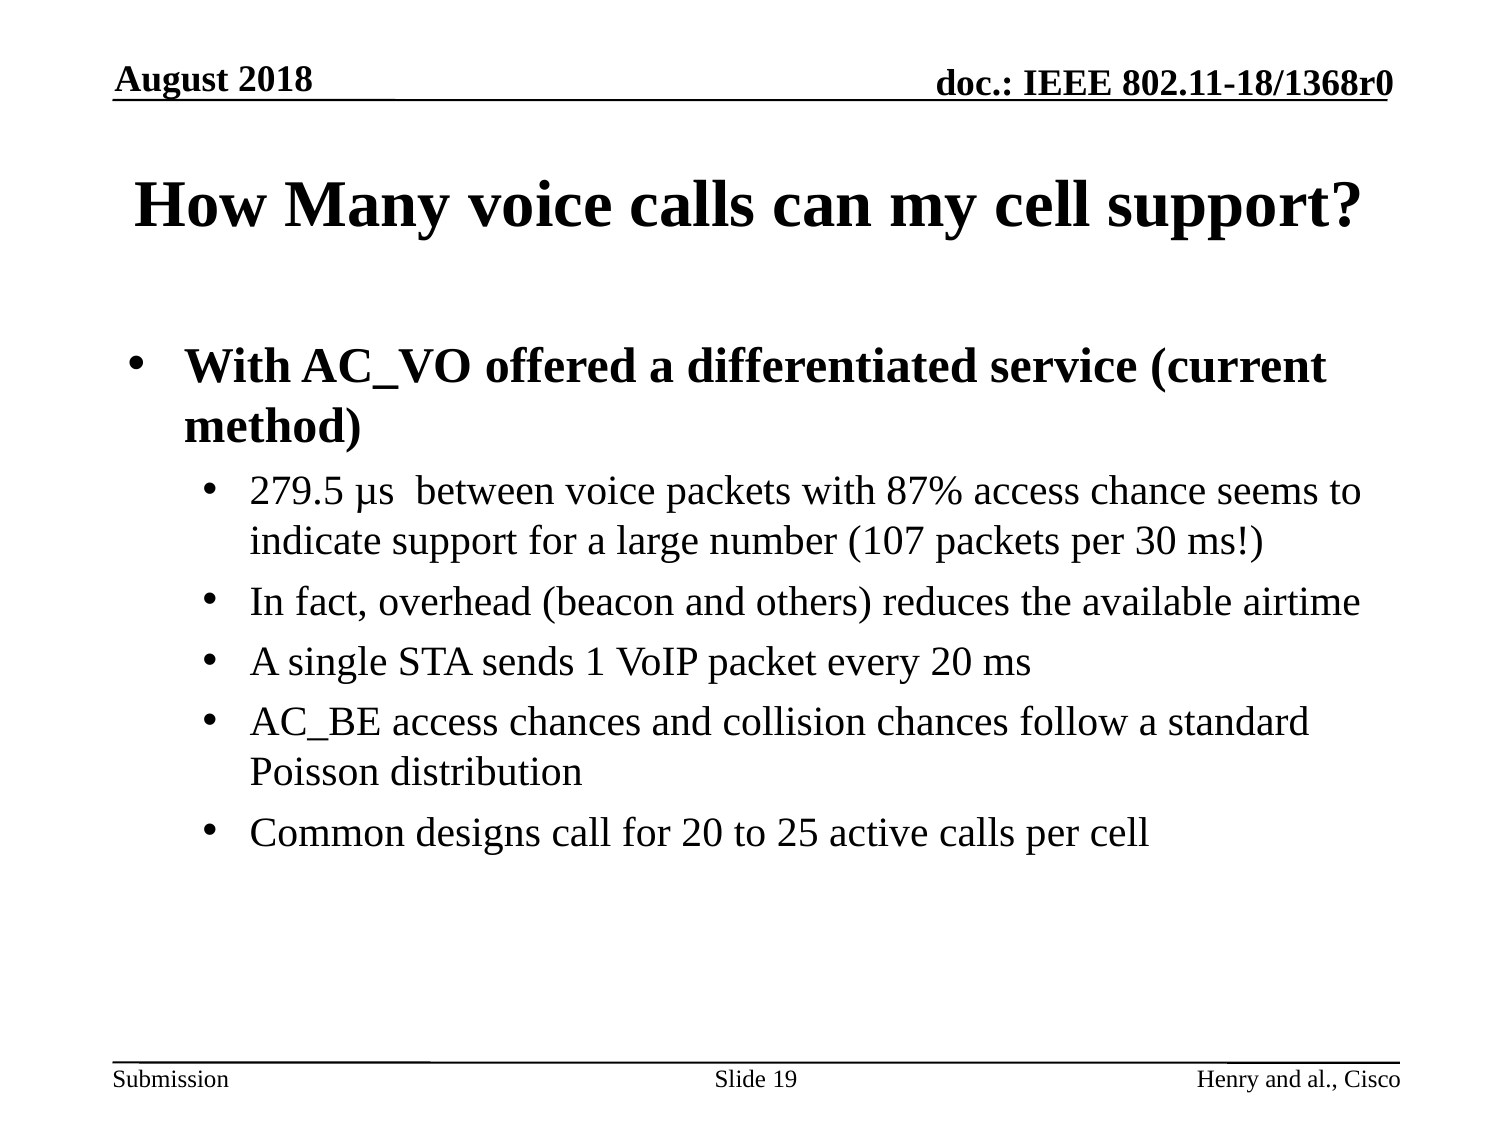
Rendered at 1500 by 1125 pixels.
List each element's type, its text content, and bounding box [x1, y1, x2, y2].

slide_number Slide 19 [712, 1061, 800, 1123]
list With AC_VO offered a differentiated service (current method) 279.5 µs between voice packets with 87% access chance seems to indicate support for a large number (107 packets per 30 ms!) In fact, overhead (beacon and others) reduces the available airtime A single STA sends 1 VoIP packet every 20 ms AC_BE access chances and collision chances follow a standard Poisson distribution Common designs call for 20 to 25 active calls per cell [112, 324, 1388, 1000]
footer Henry and al., Cisco [878, 1061, 1402, 1093]
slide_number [114, 54, 423, 100]
title How Many voice calls can my cell support? [112, 112, 1388, 288]
